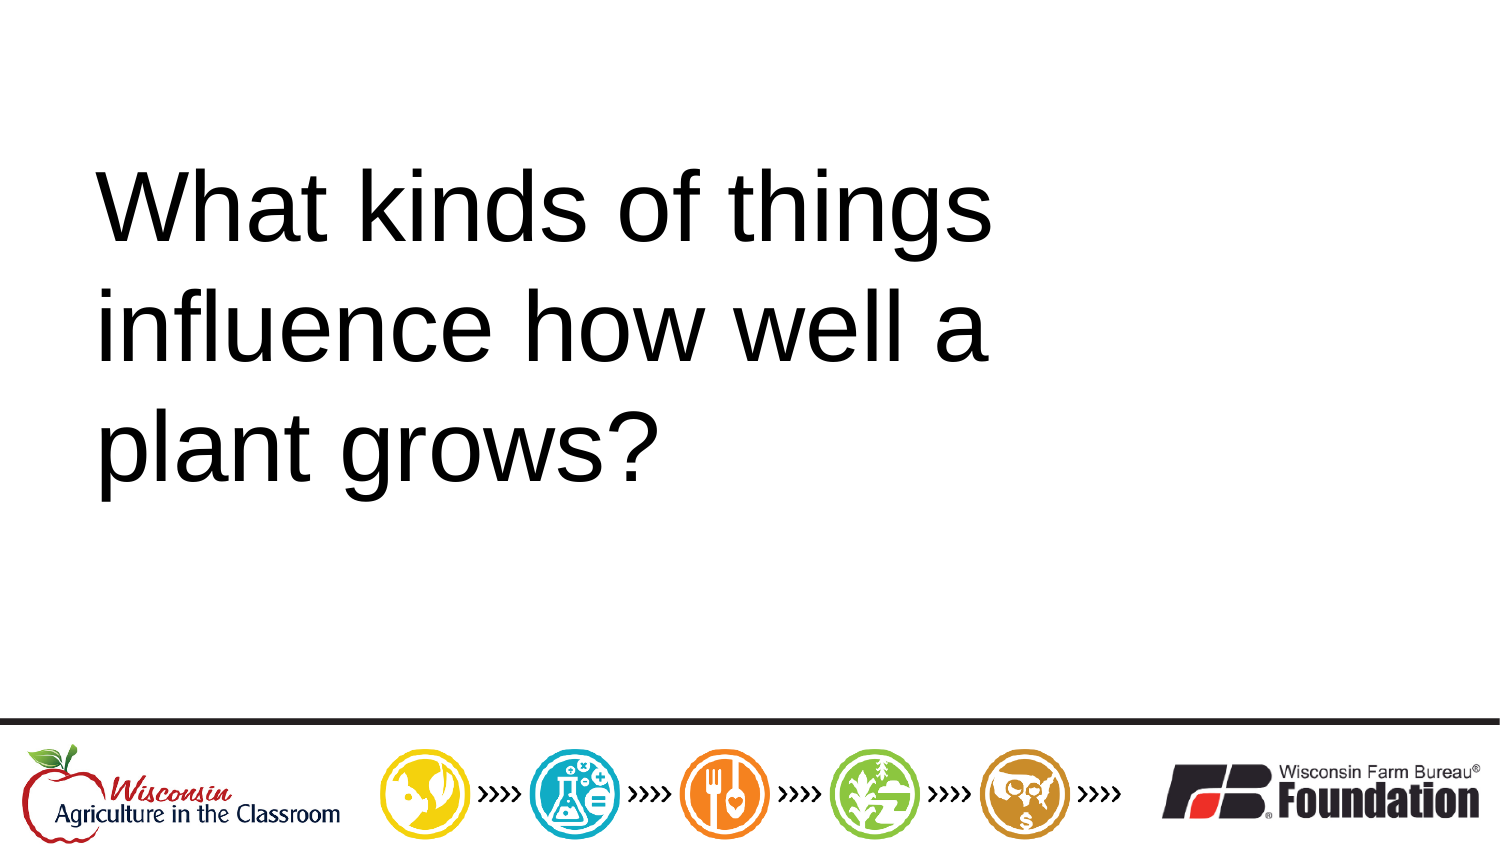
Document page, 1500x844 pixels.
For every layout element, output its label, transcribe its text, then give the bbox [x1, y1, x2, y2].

title What kinds of things influence how well a plant grows? [80, 101, 1125, 542]
picture [0, 718, 1500, 844]
